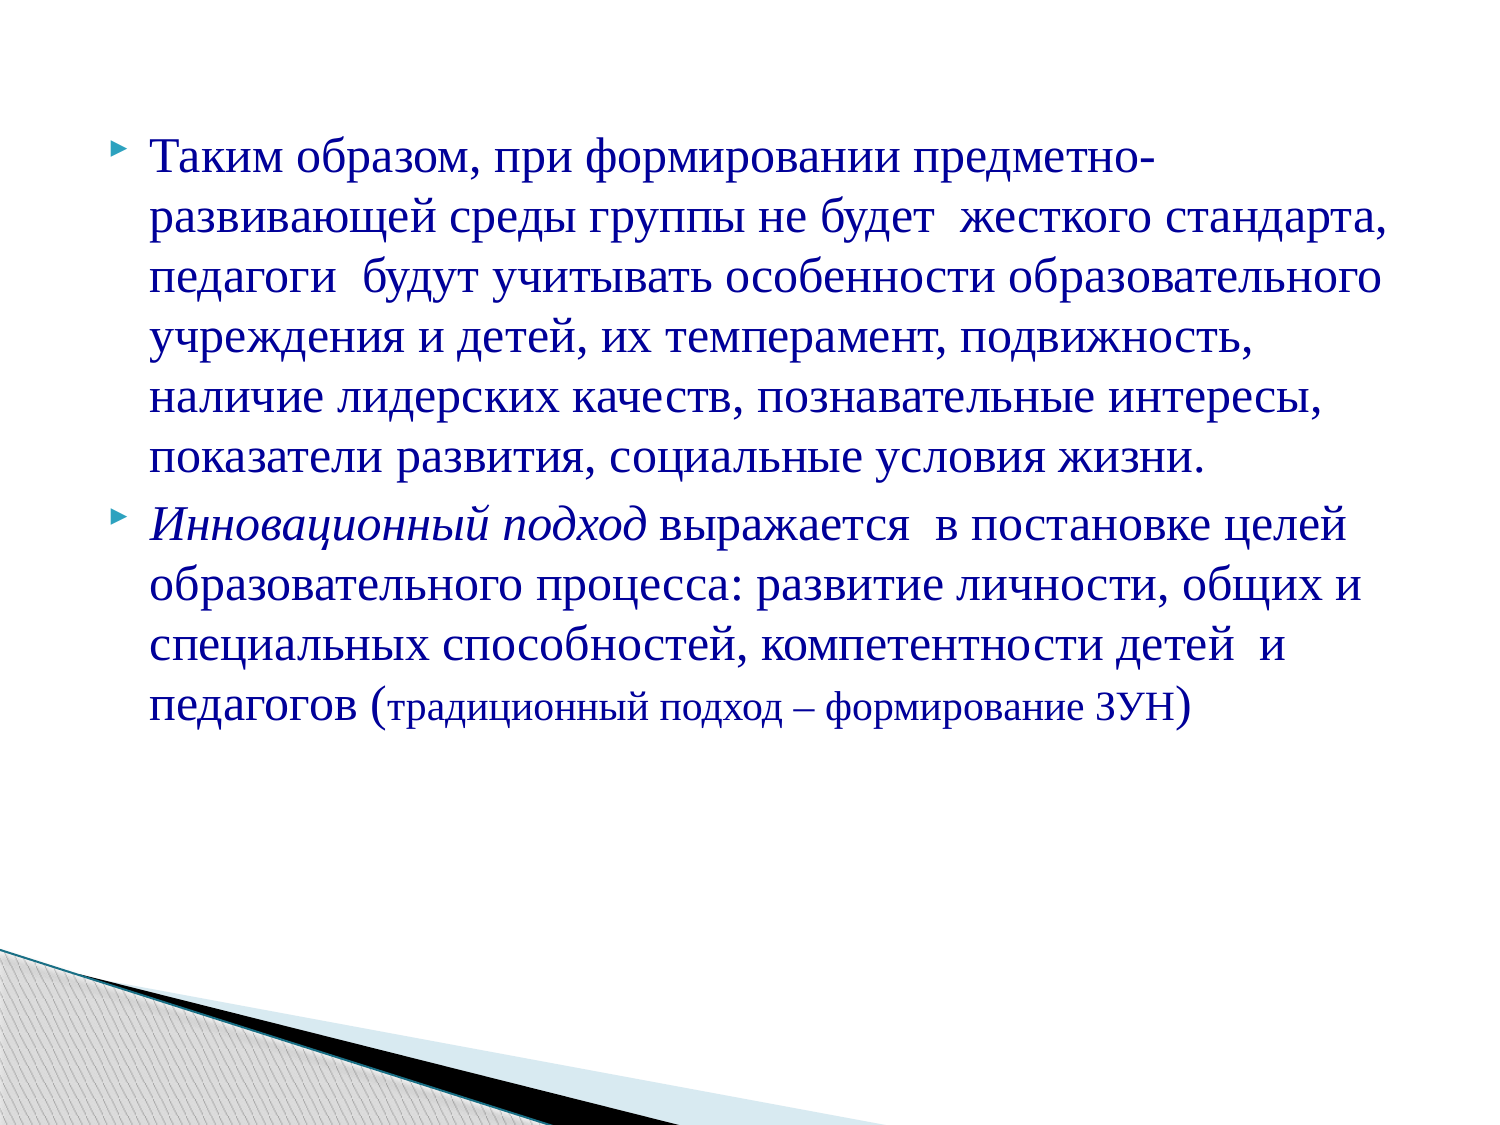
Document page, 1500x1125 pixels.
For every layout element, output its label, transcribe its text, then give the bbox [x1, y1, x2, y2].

list Таким образом, при формировании предметно-развивающей среды группы не будет жесткого стандарта, педагоги будут учитывать особенности образовательного учреждения и детей, их темперамент, подвижность, наличие лидерских качеств, познавательные интересы, показатели развития, социальные условия жизни. Инновационный подход выражается в постановке целей образовательного процесса: развитие личности, общих и специальных способностей, компетентности детей и педагогов (традиционный подход – формирование ЗУН) [74, 66, 1426, 986]
